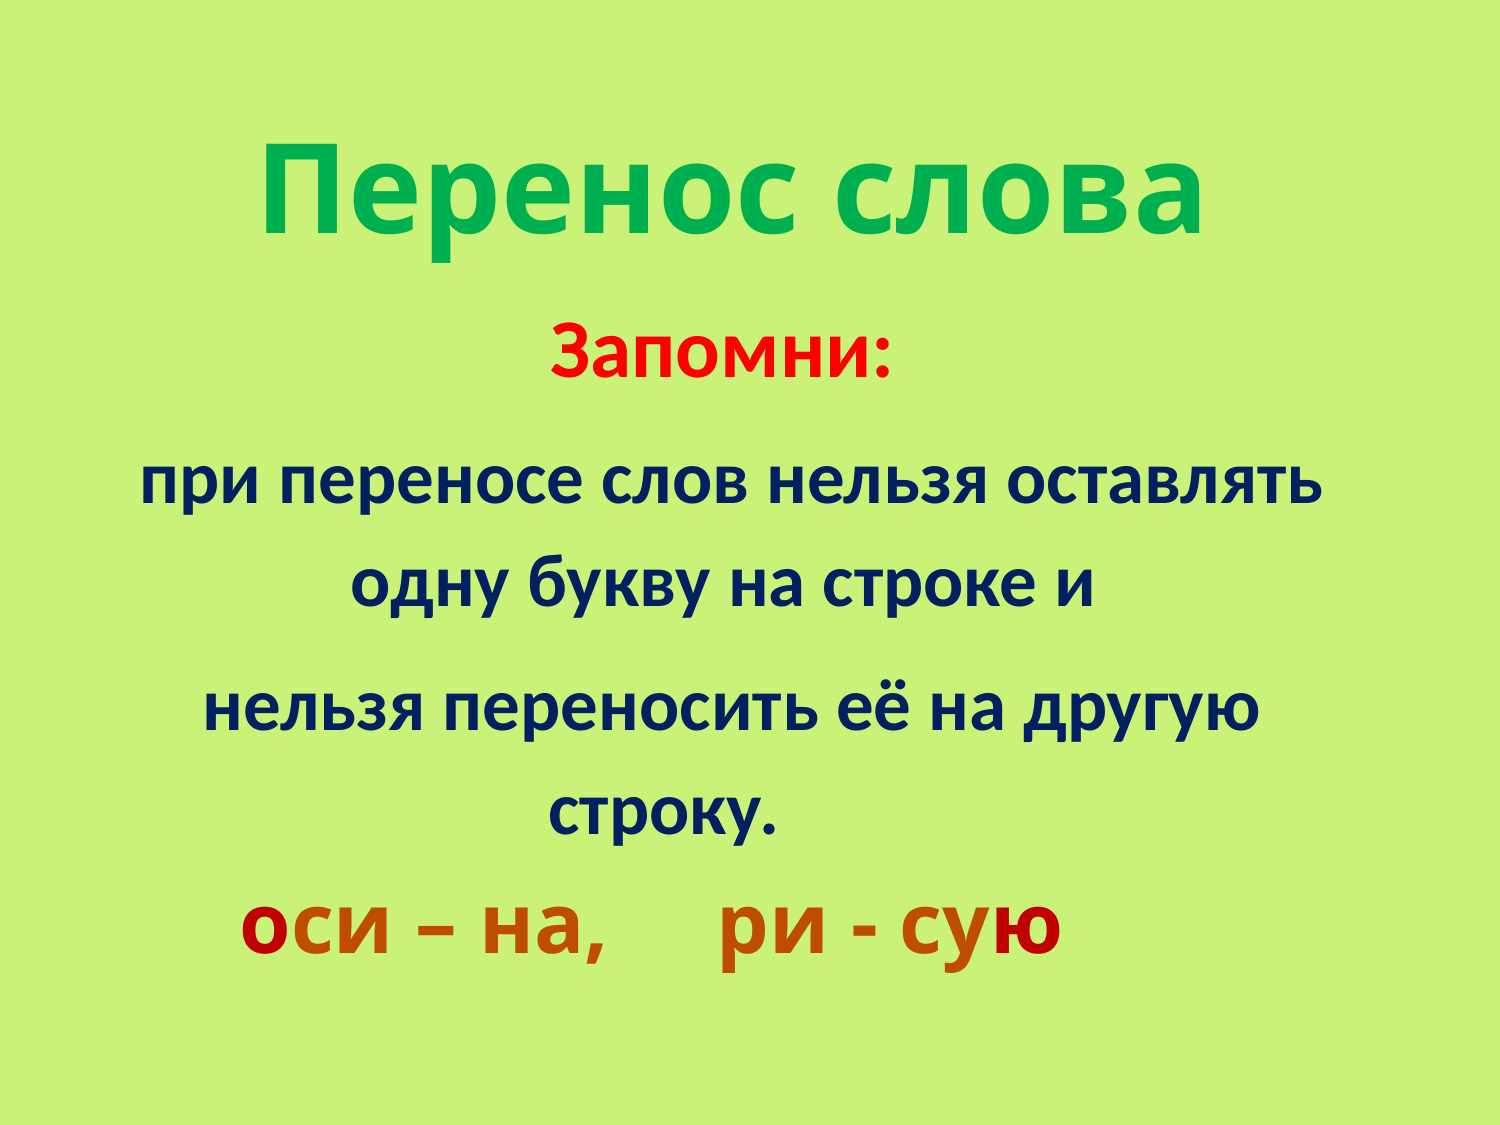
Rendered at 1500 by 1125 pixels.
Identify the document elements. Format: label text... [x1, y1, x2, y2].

text_box Перенос слова Запомни: при переносе слов нельзя оставлять одну букву на строке и нельзя переносить её на другую строку. оси – на, ри - сую [88, 78, 1376, 978]
